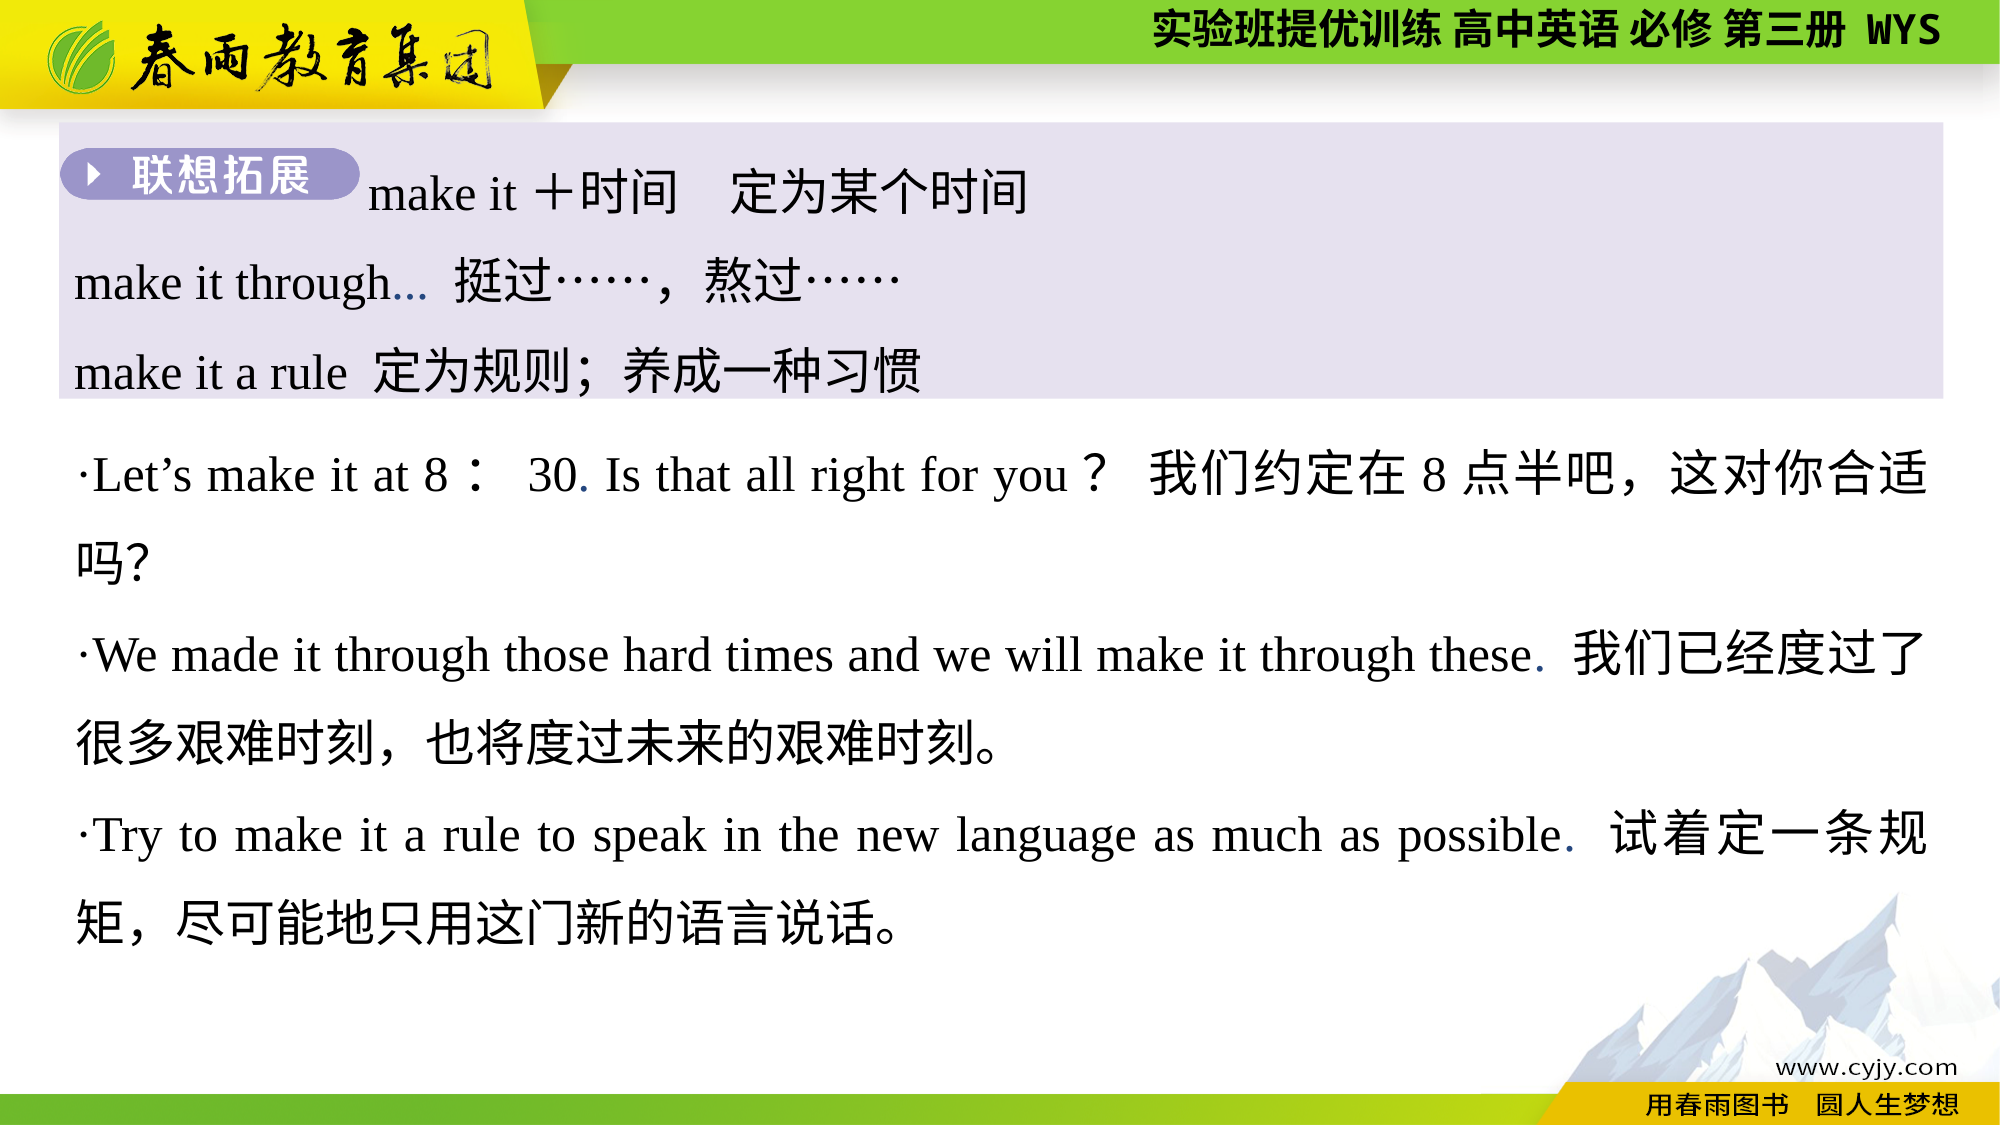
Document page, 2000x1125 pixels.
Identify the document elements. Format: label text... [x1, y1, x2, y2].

text_box ·Let’s make it at 8：30. Is that all right for you？ 我们约定在8点半吧，这对你合适吗？ ·We made it through those hard times and we will make it through these. 我们已经度过了很多艰难时刻，也将度过未来的艰难时刻。 ·Try to make it a rule to speak in the new language as much as possible. 试着定一条规矩，尽可能地只用这门新的语言说话。 [60, 403, 1944, 959]
list make it＋时间 定为某个时间 make it through... 挺过……，熬过…… make it a rule 定为规则；养成一种习惯 [59, 122, 1944, 399]
picture [0, 0, 2000, 1125]
